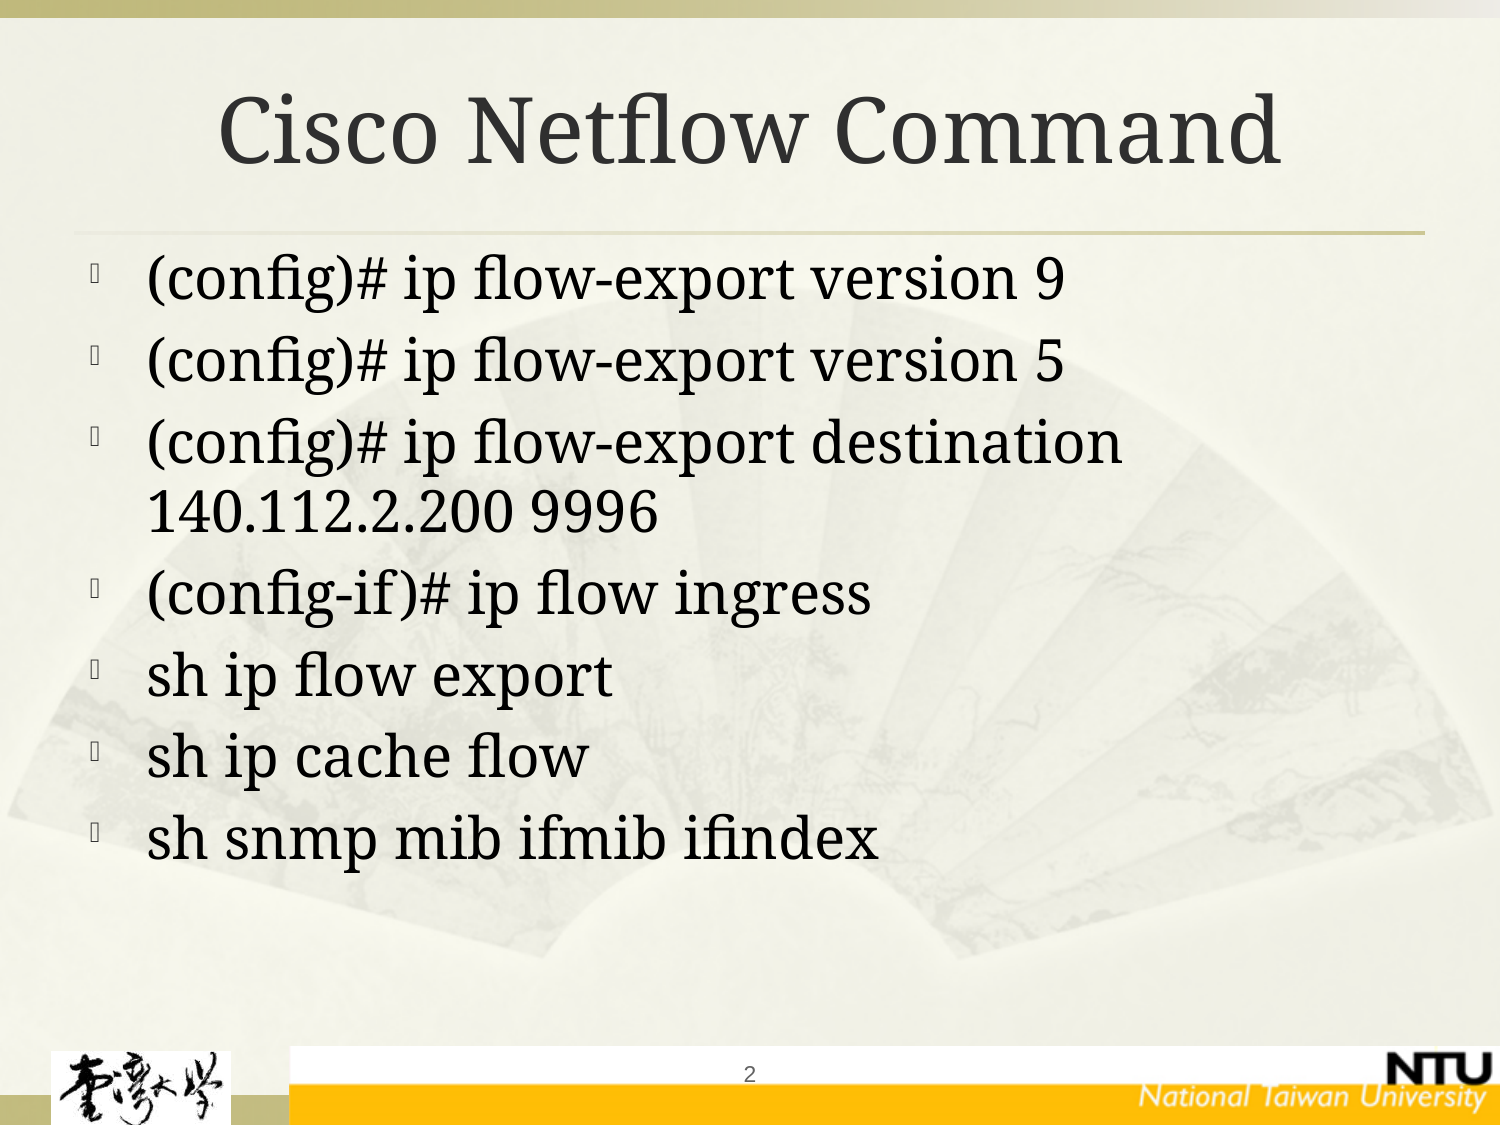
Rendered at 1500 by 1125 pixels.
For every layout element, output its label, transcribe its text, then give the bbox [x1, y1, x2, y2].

title Cisco Netflow Command [75, 45, 1425, 209]
slide_number 2 [675, 1050, 825, 1097]
picture [51, 1051, 231, 1125]
picture [289, 1046, 1500, 1125]
list (config)# ip flow-export version 9 (config)# ip flow-export version 5 (config)# ip flow-export destination 140.112.2.200 9996 (config-if)# ip flow ingress sh ip flow export sh ip cache flow sh snmp mib ifmib ifindex [75, 234, 1425, 1032]
